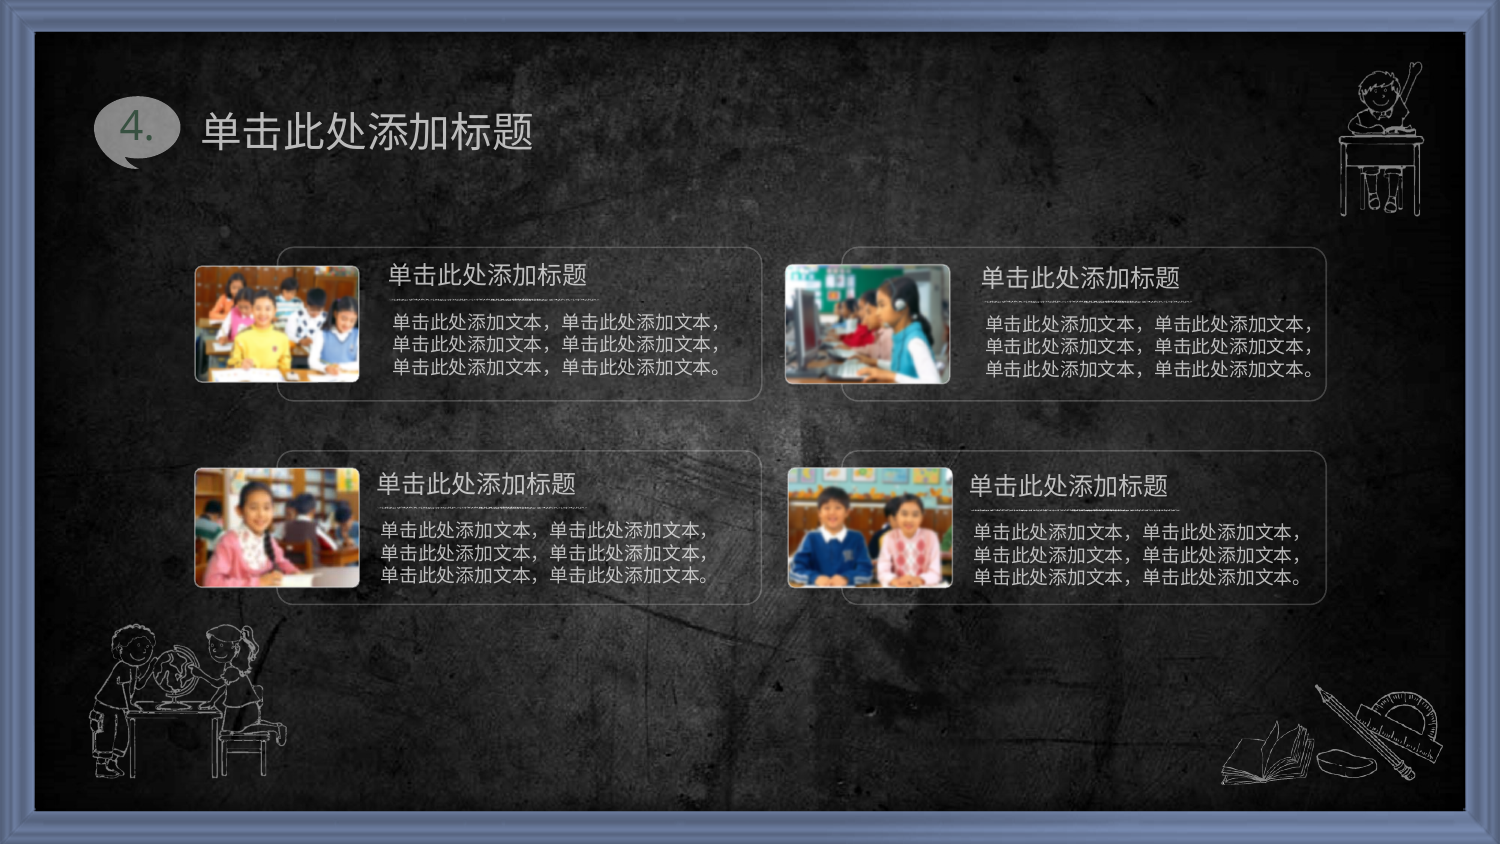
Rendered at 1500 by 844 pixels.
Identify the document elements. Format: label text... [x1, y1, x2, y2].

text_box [841, 450, 1332, 605]
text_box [841, 247, 1344, 402]
picture [64, 467, 360, 791]
picture [1221, 684, 1443, 785]
picture [785, 264, 950, 384]
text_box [276, 450, 762, 605]
picture [194, 265, 360, 383]
picture [787, 467, 953, 588]
title 单击此处添加标题 [185, 97, 1022, 164]
picture [1332, 54, 1434, 223]
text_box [277, 247, 763, 402]
